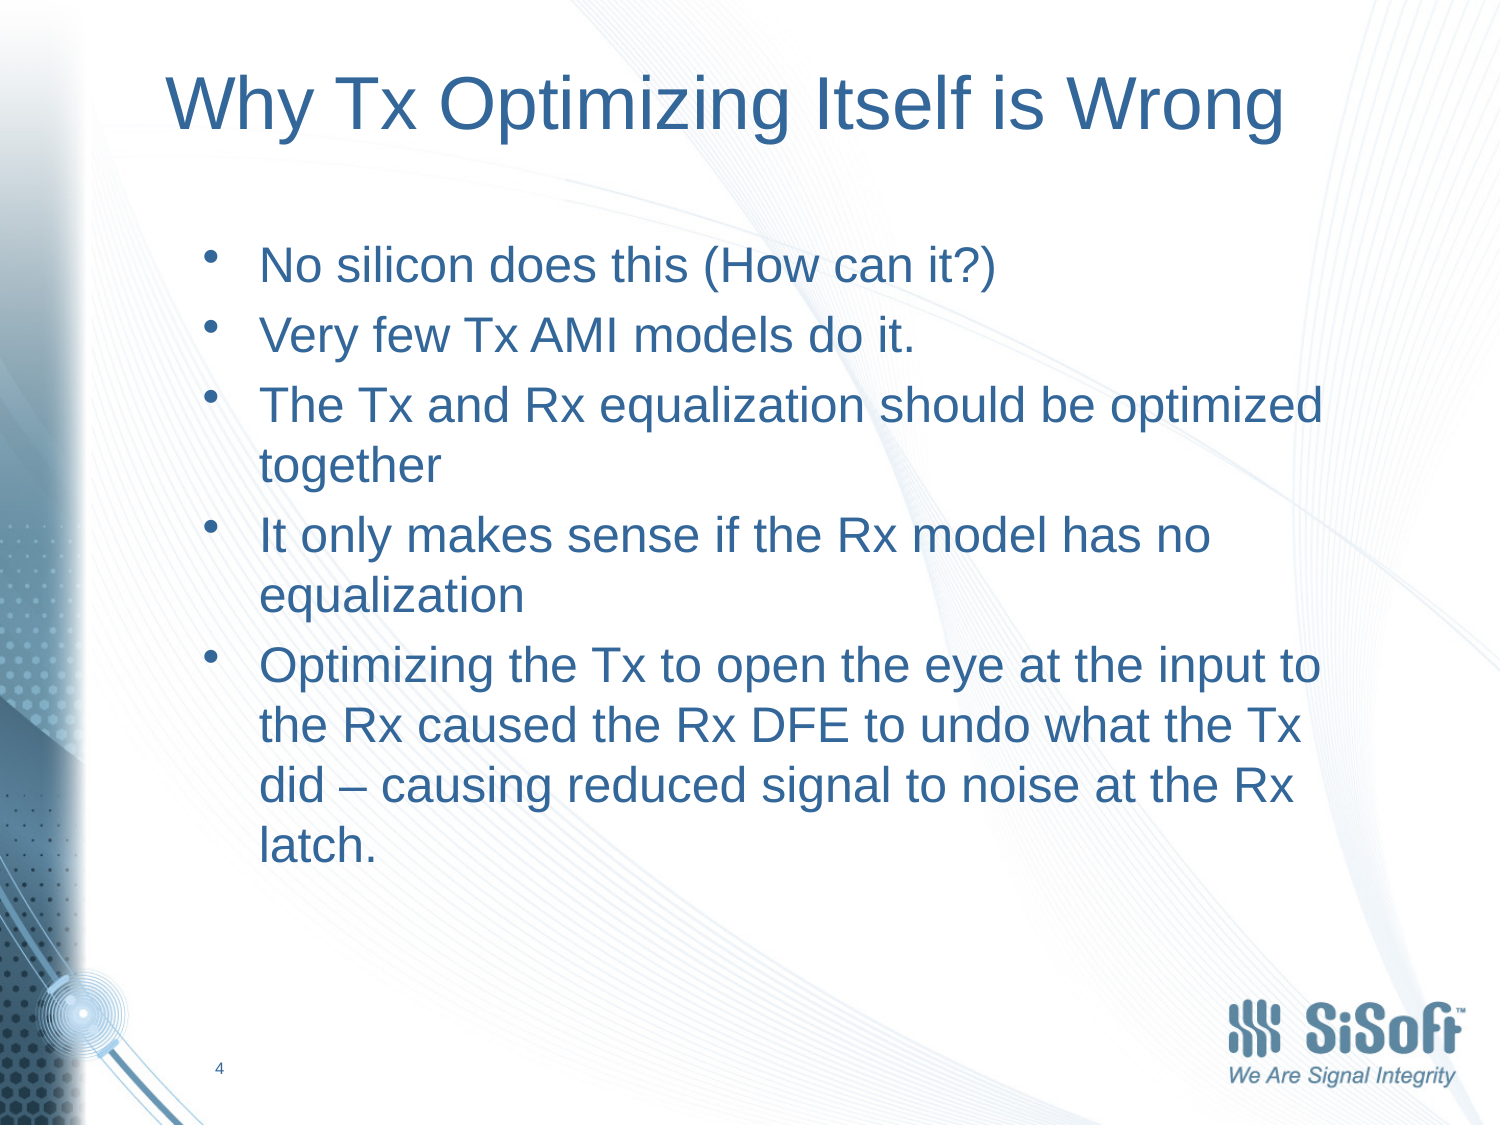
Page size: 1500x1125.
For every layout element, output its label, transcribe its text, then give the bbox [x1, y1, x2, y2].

title Why Tx Optimizing Itself is Wrong [150, 24, 1325, 175]
picture [0, 0, 1500, 1125]
list No silicon does this (How can it?) Very few Tx AMI models do it. The Tx and Rx equalization should be optimized together It only makes sense if the Rx model has no equalization Optimizing the Tx to open the eye at the input to the Rx caused the Rx DFE to undo what the Tx did – causing reduced signal to noise at the Rx latch. [187, 224, 1363, 1013]
footer 4 [200, 1050, 975, 1104]
